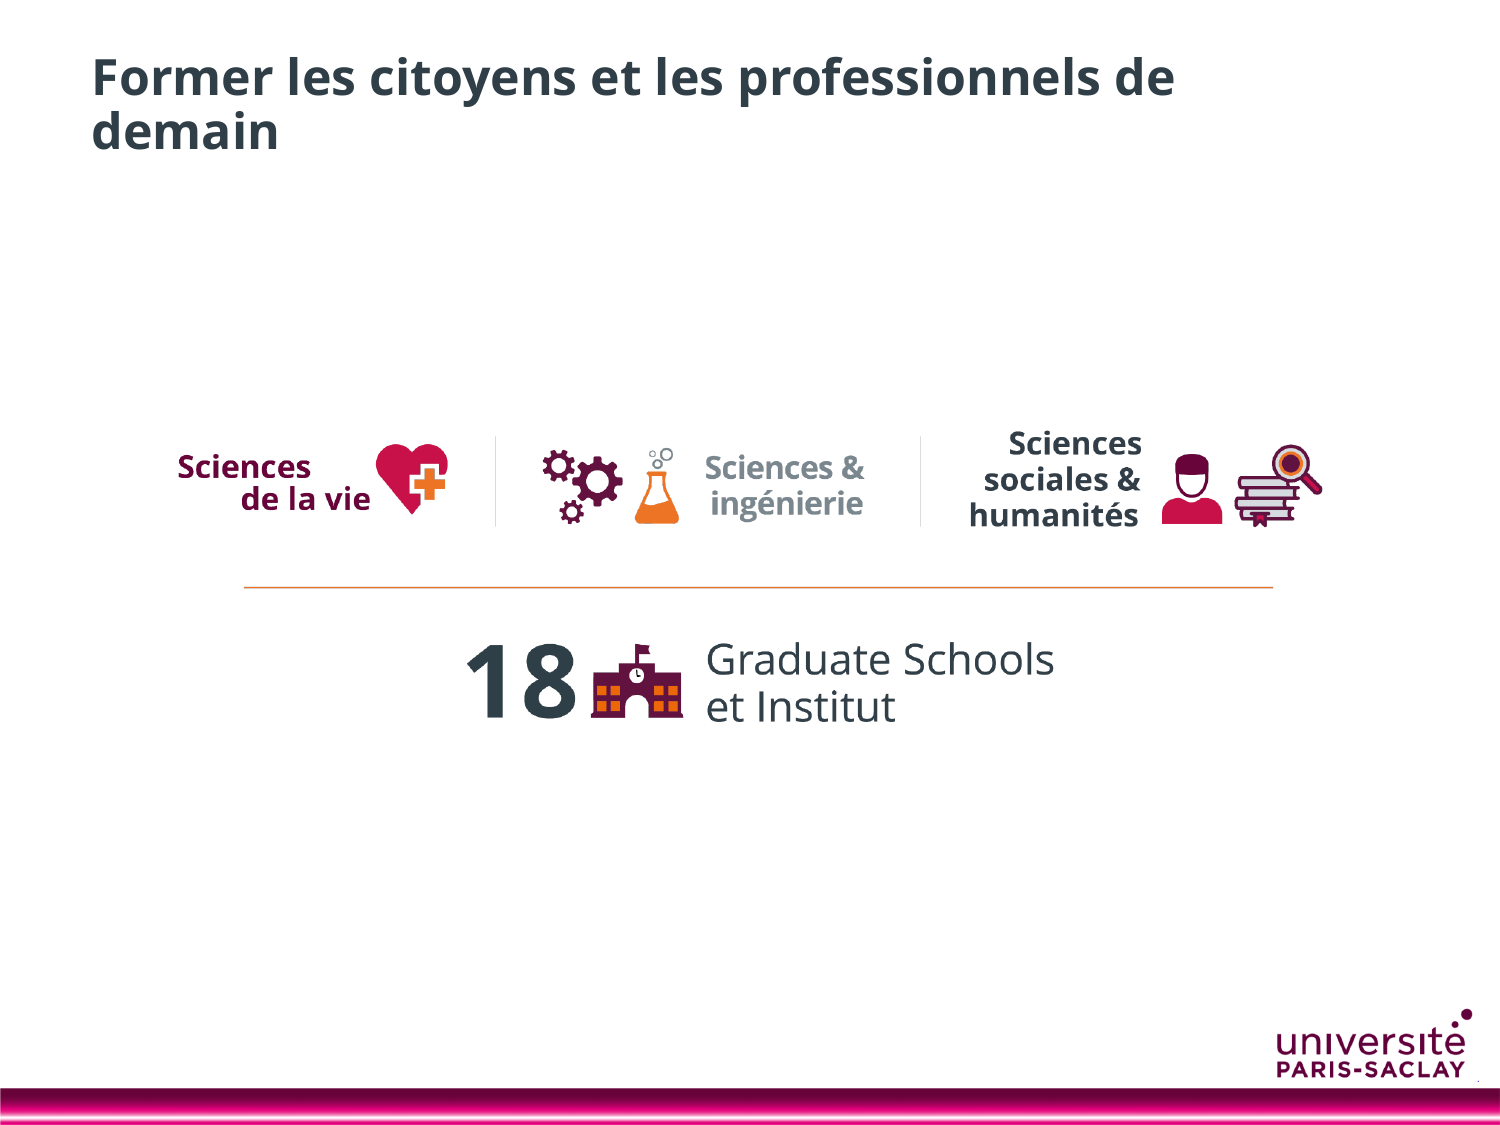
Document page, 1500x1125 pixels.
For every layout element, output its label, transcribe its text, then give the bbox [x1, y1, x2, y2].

picture [177, 427, 1323, 745]
title Former les citoyens et les professionnels de demain [76, 45, 1323, 172]
picture [1268, 1007, 1479, 1082]
picture [2, 1089, 1499, 1124]
